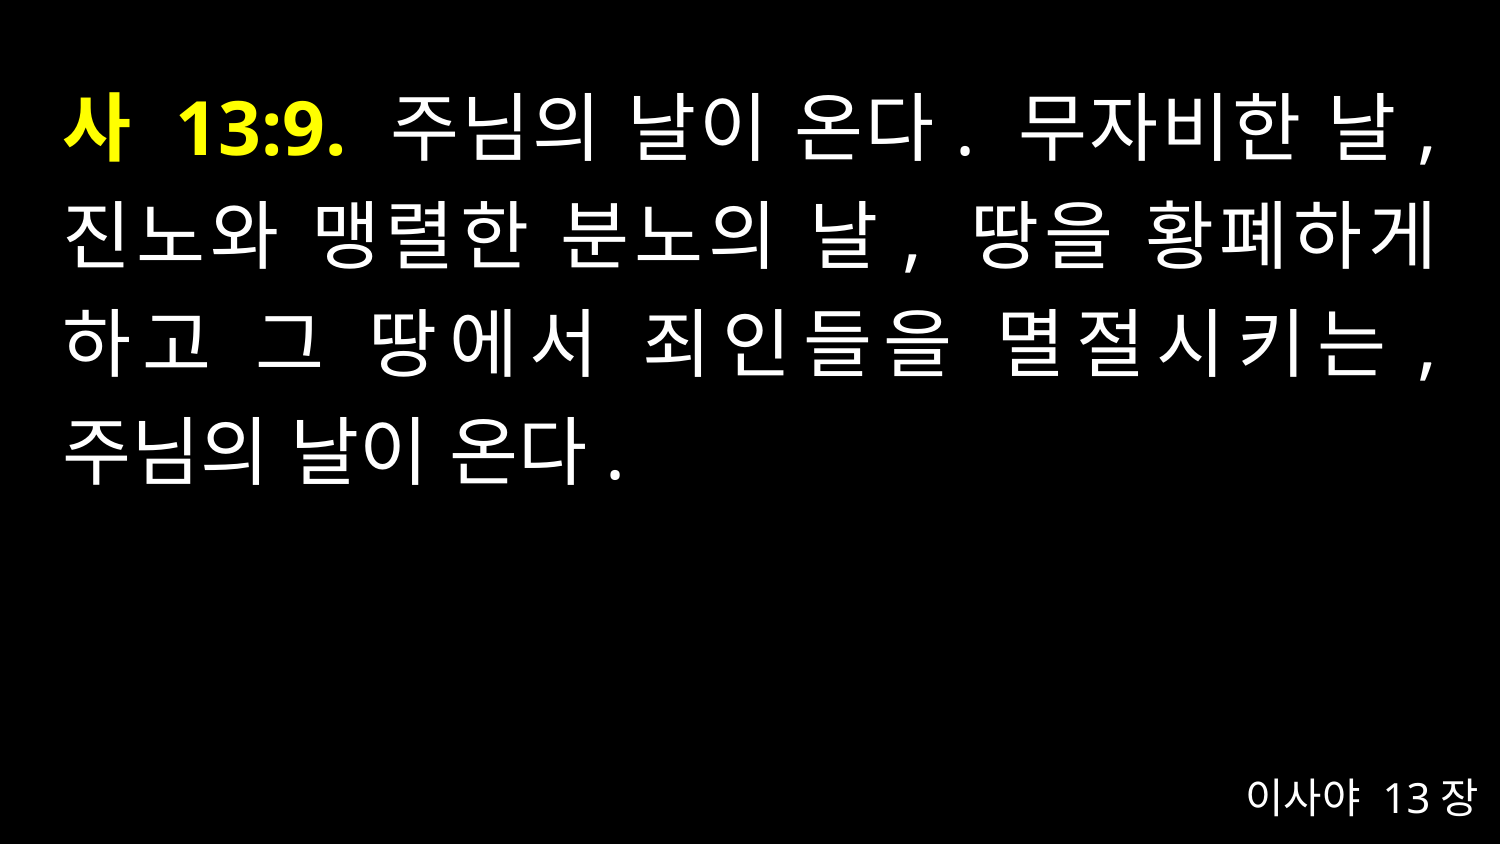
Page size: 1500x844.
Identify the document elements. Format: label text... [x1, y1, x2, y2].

subtitle 이사야 13장 [916, 770, 1500, 844]
title 사 13:9. 주님의 날이 온다. 무자비한 날, 진노와 맹렬한 분노의 날, 땅을 황폐하게 하고 그 땅에서 죄인들을 멸절시키는, 주님의 날이 온다. [0, 0, 1500, 844]
